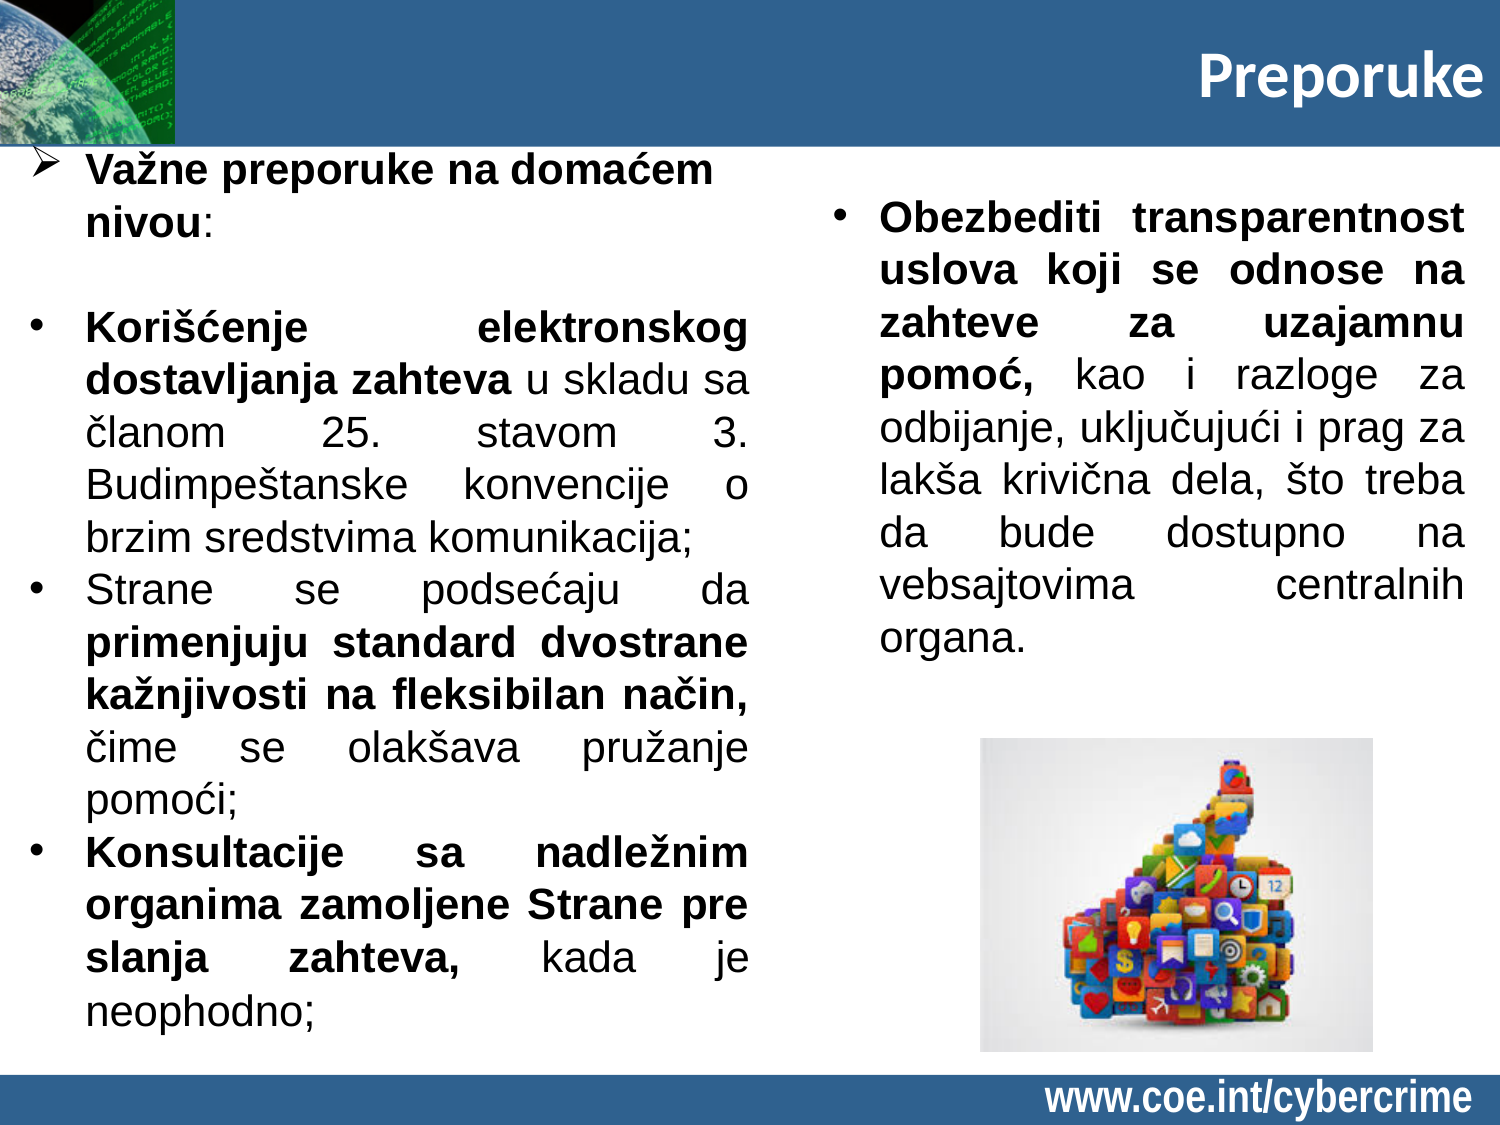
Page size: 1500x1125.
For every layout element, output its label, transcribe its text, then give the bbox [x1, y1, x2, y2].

picture [980, 738, 1373, 1052]
picture [0, 0, 175, 144]
text_box Važne preporuke na domaćem nivou: Korišćenje elektronskog dostavljanja zahteva u skladu sa članom 25. stavom 3. Budimpeštanske konvencije o brzim sredstvima komunikacija; Strane se podsećaju da primenjuju standard dvostrane kažnjivosti na fleksibilan način, čime se olakšava pružanje pomoći; Konsultacije sa nadležnim organima zamoljene Strane pre slanja zahteva, kada je neophodno; [14, 133, 765, 1044]
text_box www.coe.int/cybercrime [1030, 1059, 1500, 1125]
text_box [0, 1073, 1030, 1125]
text_box Preporuke [179, 0, 1500, 149]
text_box Obezbediti transparentnost uslova koji se odnose na zahteve za uzajamnu pomoć, kao i razloge za odbijanje, uključujući i prag za lakša krivična dela, što treba da bude dostupno na vebsajtovima centralnih organa. [817, 180, 1481, 774]
